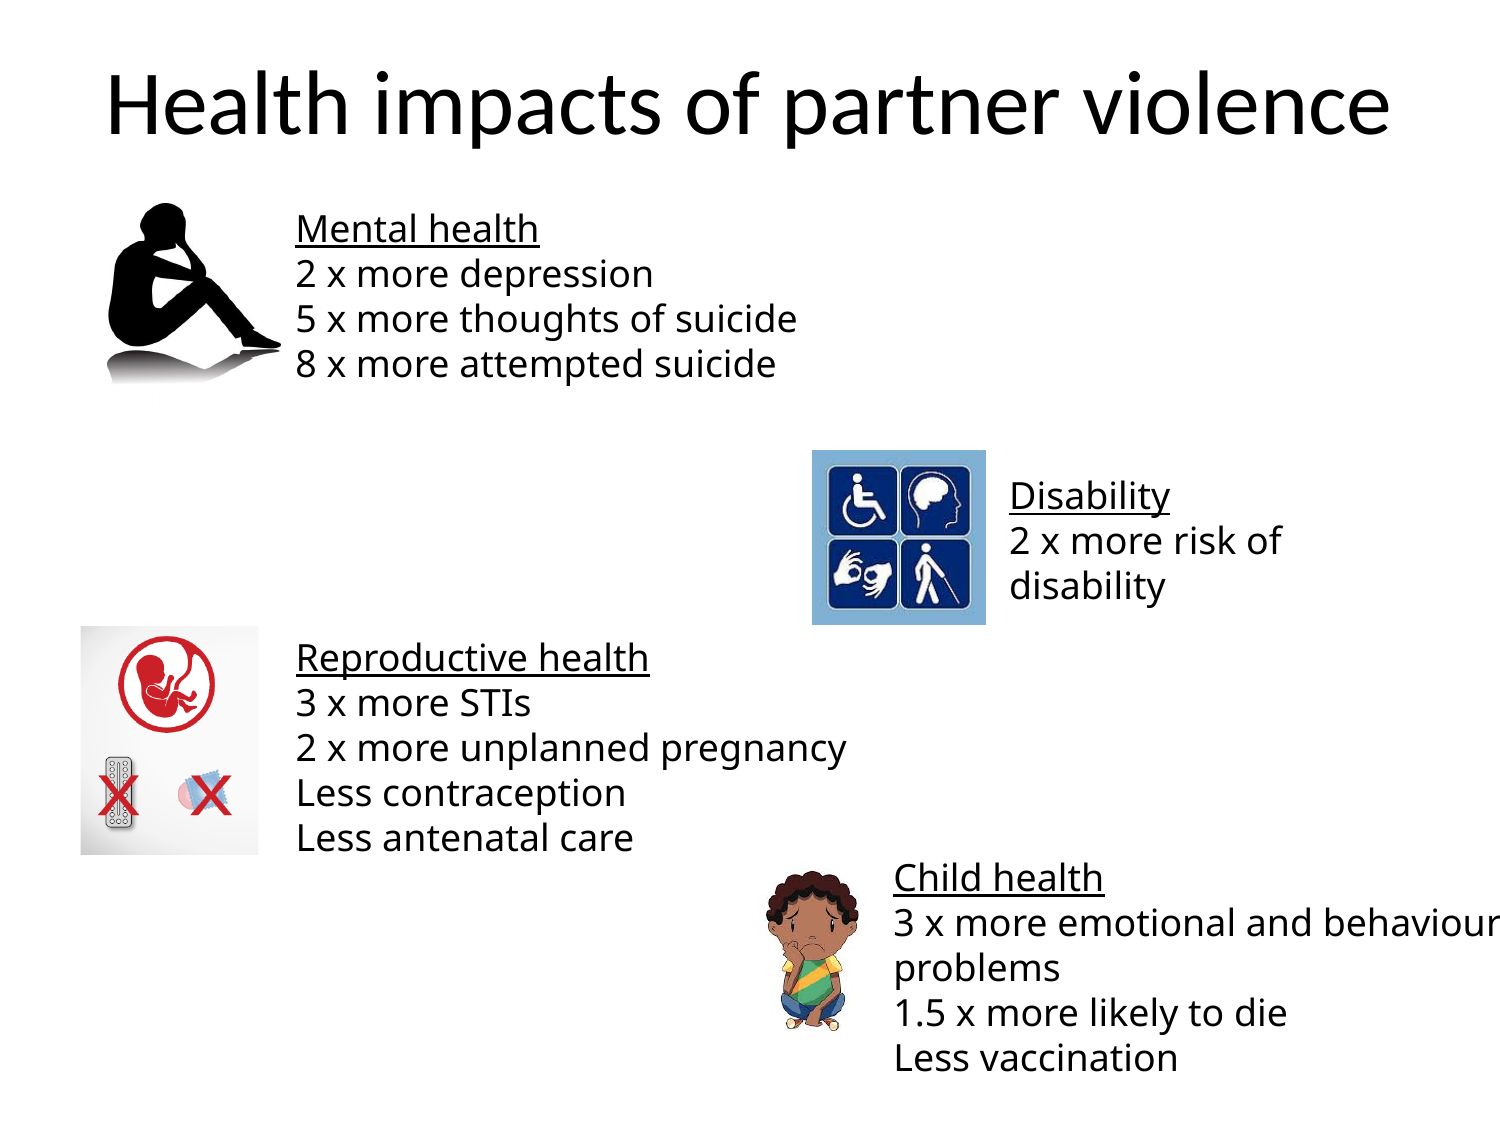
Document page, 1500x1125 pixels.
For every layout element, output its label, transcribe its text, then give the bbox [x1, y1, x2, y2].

picture [80, 626, 259, 855]
text_box Child health 3 x more emotional and behavioural problems 1.5 x more likely to die Less vaccination [878, 846, 1500, 1087]
text_box Health impacts of partner violence [74, 35, 1425, 223]
text_box Mental health 2 x more depression 5 x more thoughts of suicide 8 x more attempted suicide [280, 197, 910, 393]
text_box Disability 2 x more risk of disability [994, 464, 1408, 615]
text_box Reproductive health 3 x more STIs 2 x more unplanned pregnancy Less contraception Less antenatal care [280, 626, 971, 867]
picture [812, 450, 986, 625]
picture [107, 203, 282, 414]
picture [717, 854, 908, 1045]
